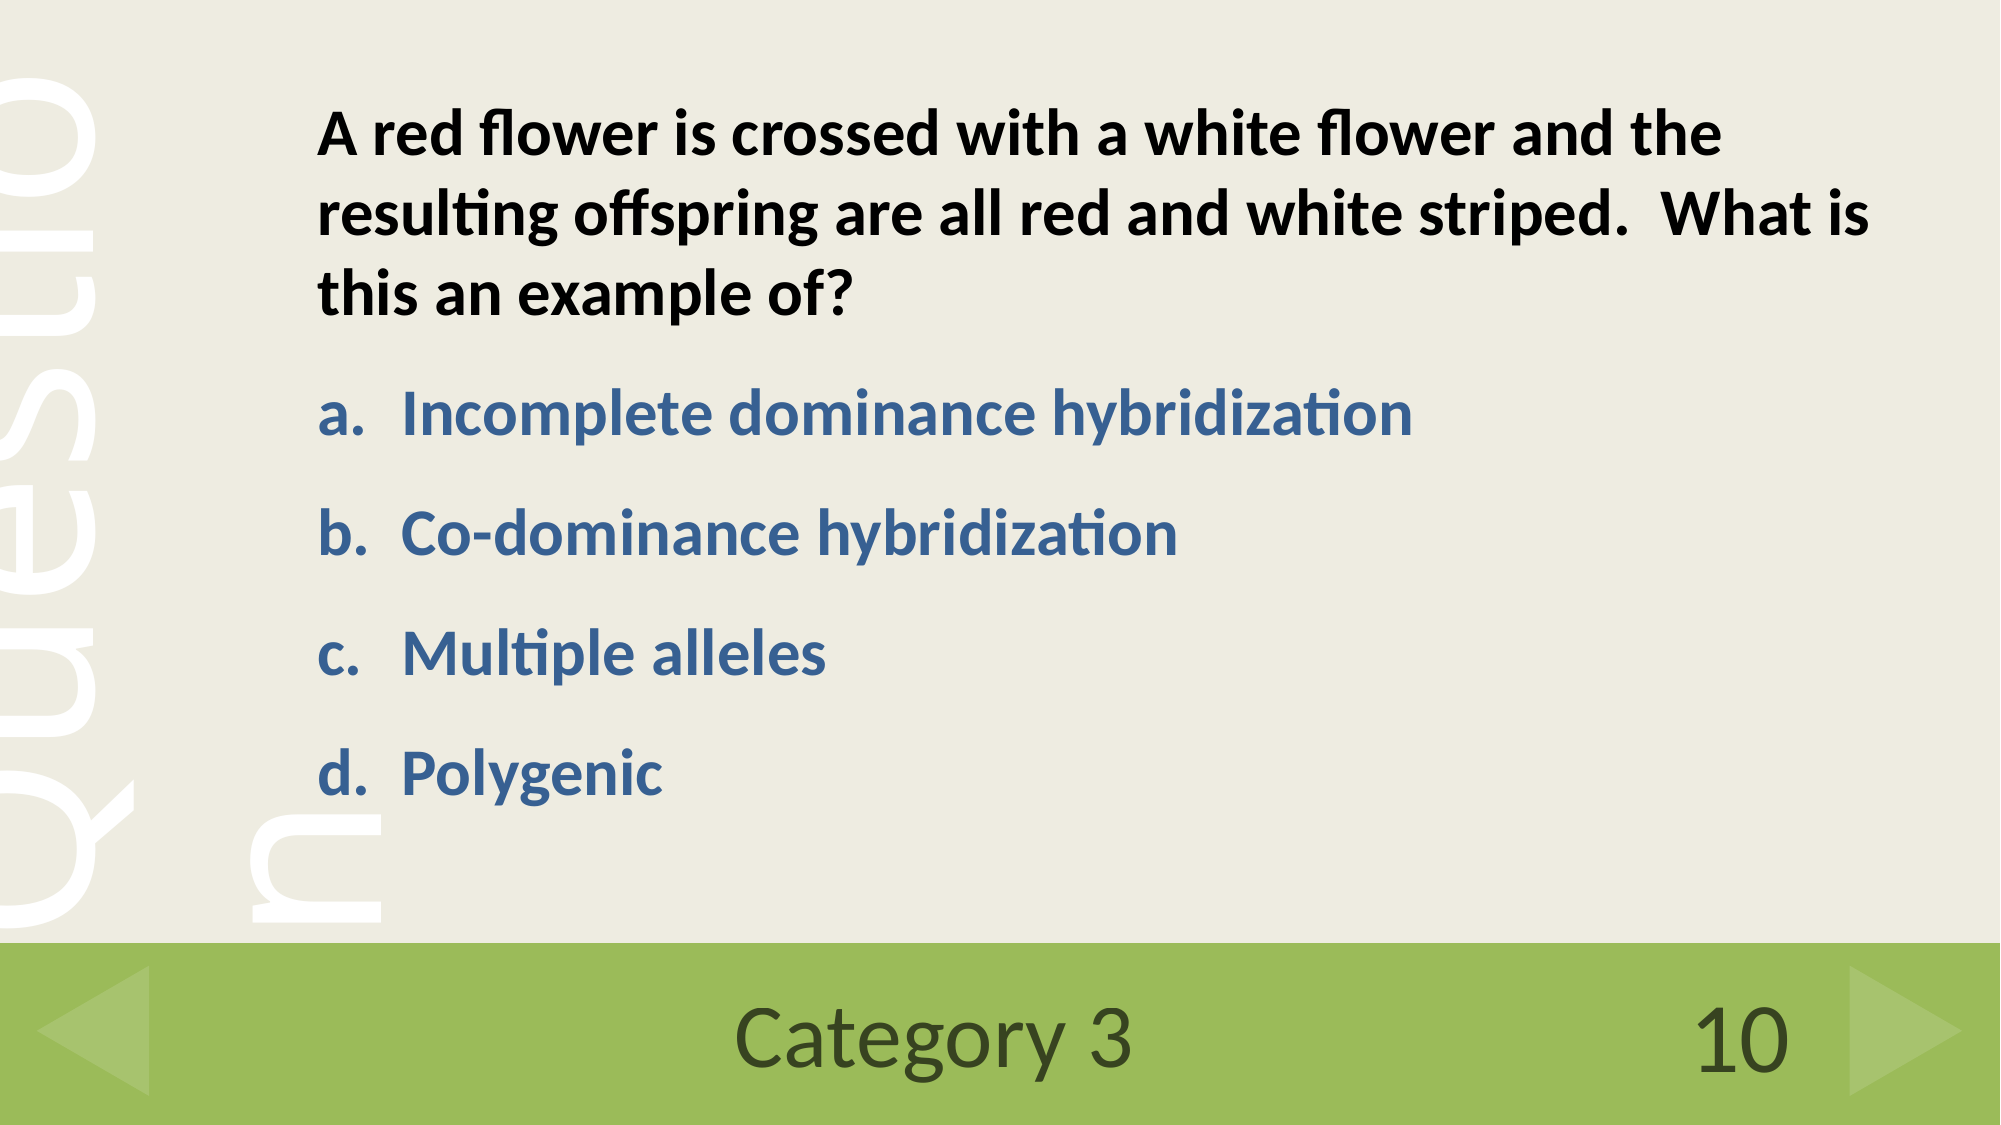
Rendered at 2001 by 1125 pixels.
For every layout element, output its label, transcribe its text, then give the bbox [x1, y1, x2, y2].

title Category 3 [34, 937, 1835, 1125]
list A red flower is crossed with a white flower and the resulting offspring are all red and white striped. What is this an example of? Incomplete dominance hybridization Co-dominance hybridization Multiple alleles Polygenic [302, 130, 1904, 847]
